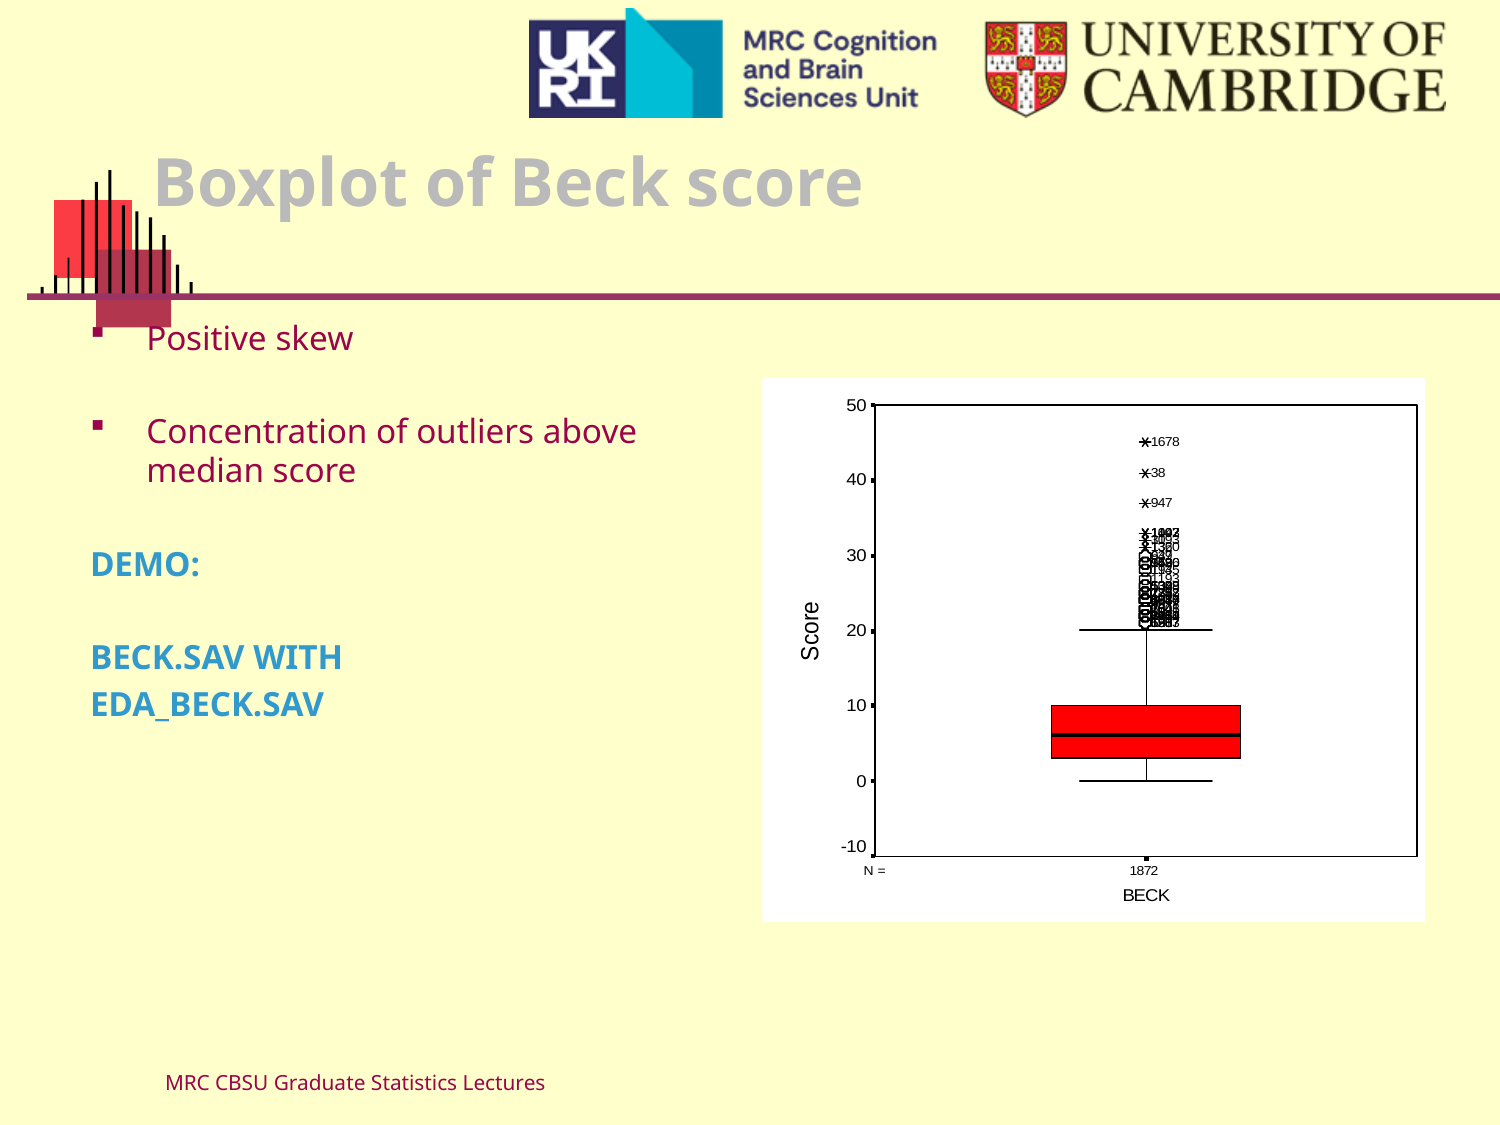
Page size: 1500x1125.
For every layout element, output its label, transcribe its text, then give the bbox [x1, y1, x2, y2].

title Boxplot of Beck score [137, 137, 988, 233]
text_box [762, 377, 1426, 923]
list Positive skew Concentration of outliers above median score DEMO: BECK.SAV WITH EDA_BECK.SAV [75, 262, 738, 1038]
footer MRC CBSU Graduate Statistics Lectures [149, 1062, 988, 1101]
picture [529, 8, 1446, 118]
